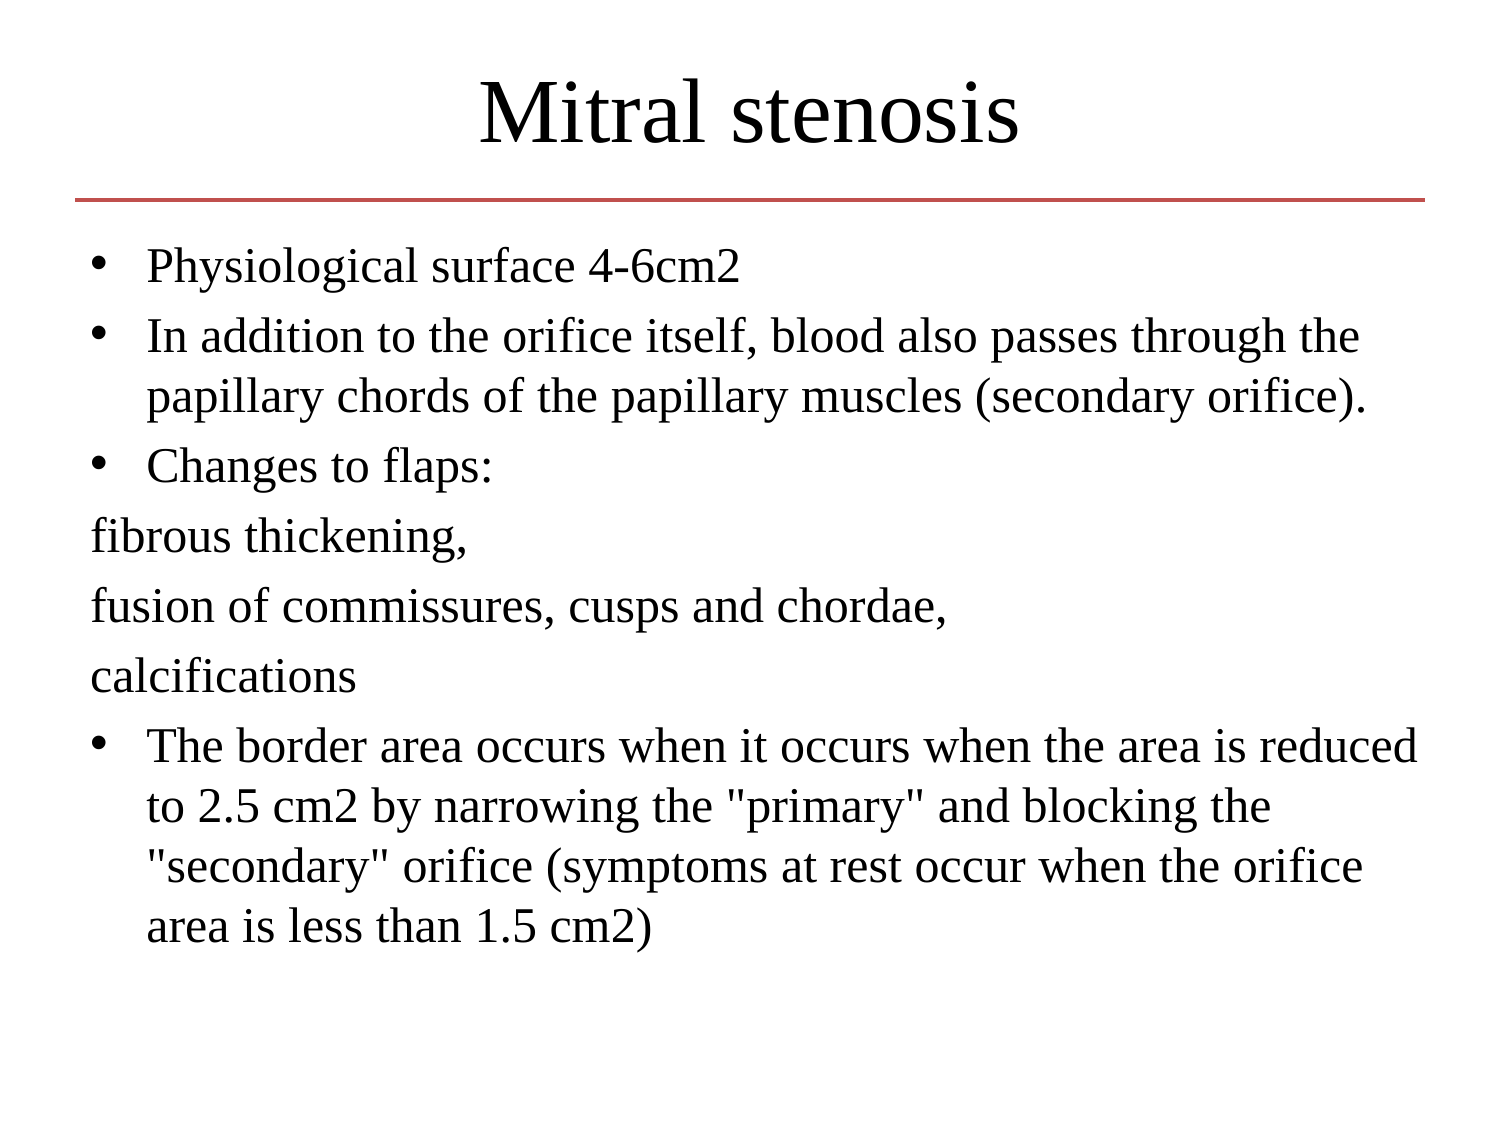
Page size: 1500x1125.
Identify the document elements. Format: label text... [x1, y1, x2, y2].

list Physiological surface 4-6cm2 In addition to the orifice itself, blood also passes through the papillary chords of the papillary muscles (secondary orifice). Changes to flaps: fibrous thickening, fusion of commissures, cusps and chordae, calcifications The border area occurs when it occurs when the area is reduced to 2.5 cm2 by narrowing the "primary" and blocking the "secondary" orifice (symptoms at rest occur when the orifice area is less than 1.5 cm2) [74, 224, 1463, 1125]
title Mitral stenosis [74, 12, 1426, 199]
